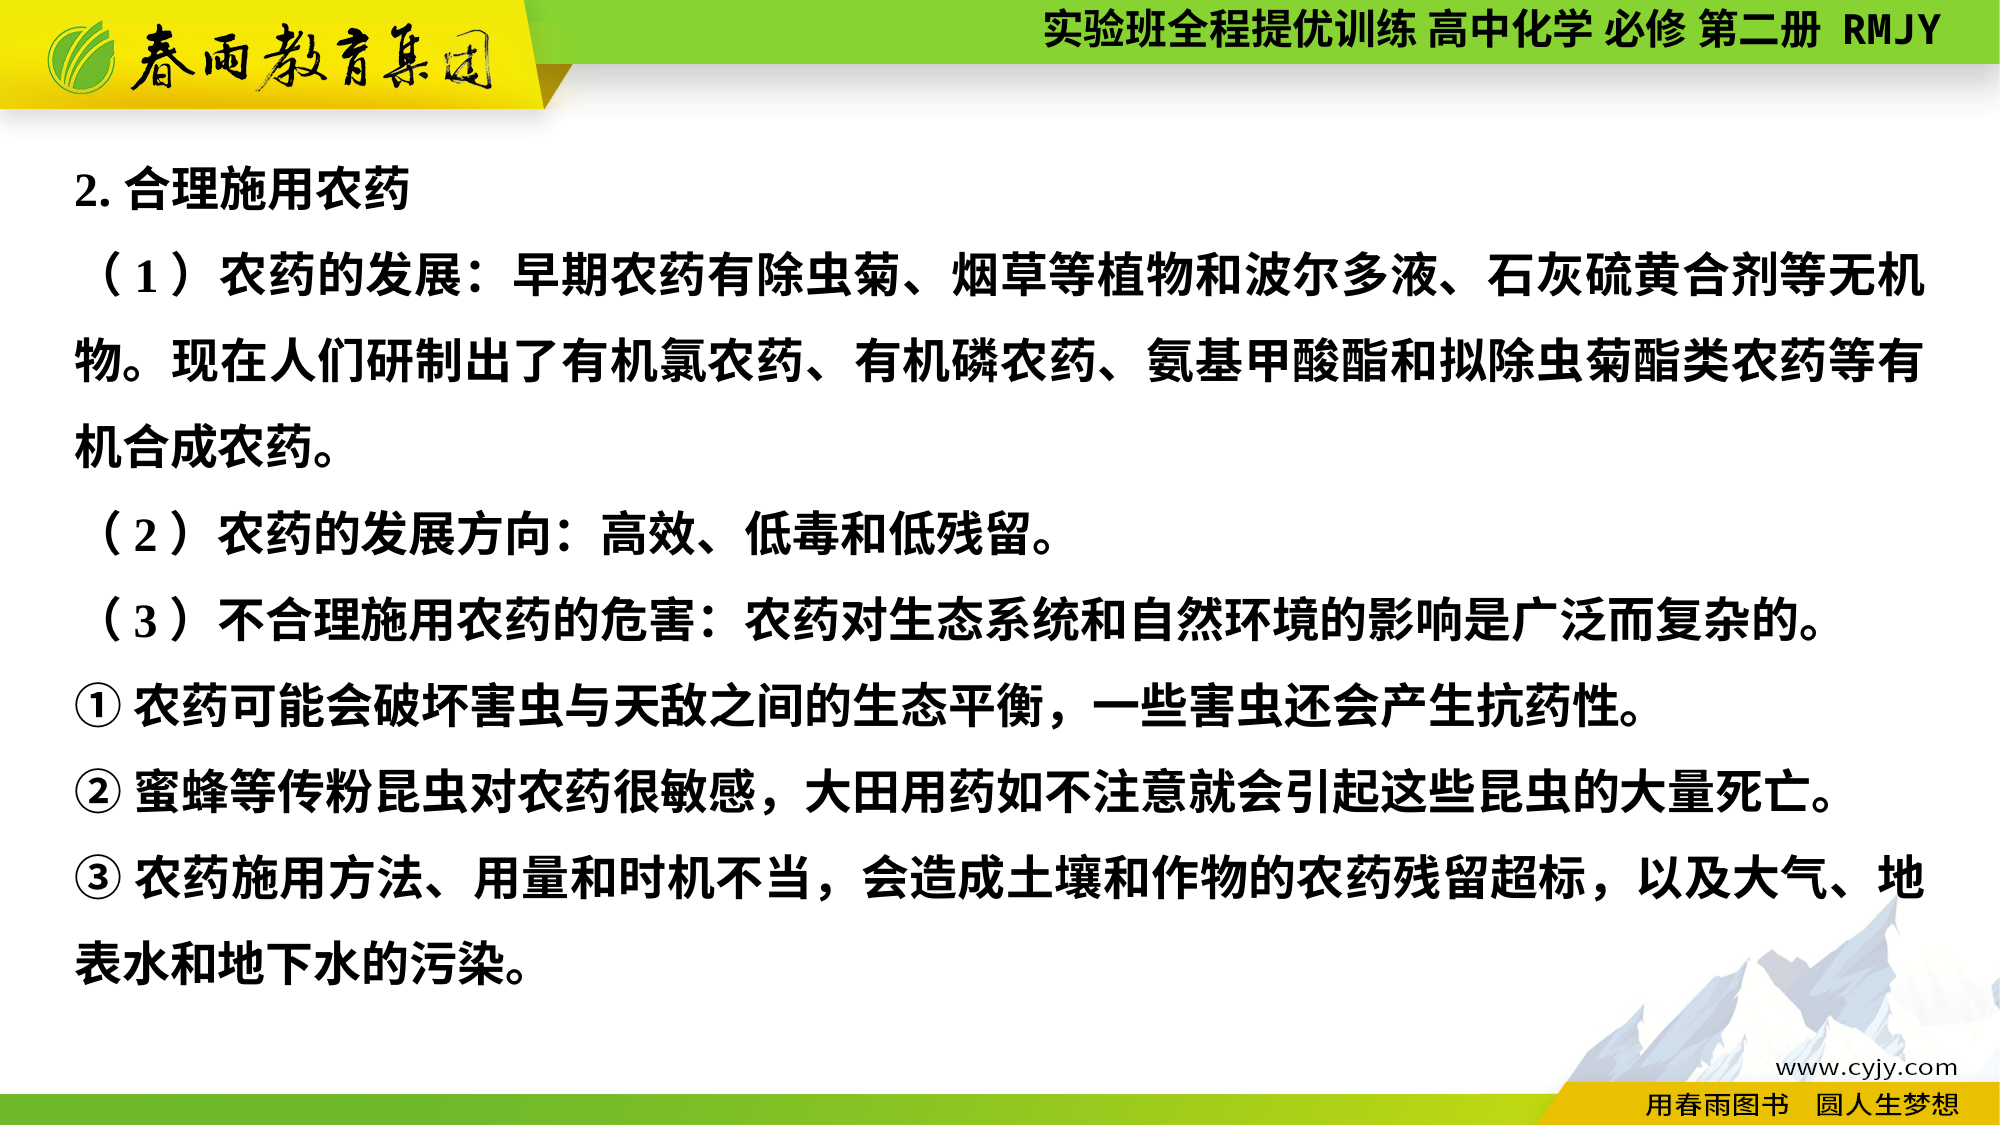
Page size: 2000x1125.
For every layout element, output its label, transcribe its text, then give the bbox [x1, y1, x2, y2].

list 2.合理施用农药 （1）农药的发展：早期农药有除虫菊、烟草等植物和波尔多液、石灰硫黄合剂等无机物。现在人们研制出了有机氯农药、有机磷农药、氨基甲酸酯和拟除虫菊酯类农药等有机合成农药。 （2）农药的发展方向：高效、低毒和低残留。 （3）不合理施用农药的危害：农药对生态系统和自然环境的影响是广泛而复杂的。 ①农药可能会破坏害虫与天敌之间的生态平衡，一些害虫还会产生抗药性。 ②蜜蜂等传粉昆虫对农药很敏感，大田用药如不注意就会引起这些昆虫的大量死亡。 ③农药施用方法、用量和时机不当，会造成土壤和作物的农药残留超标，以及大气、地表水和地下水的污染。 [59, 122, 1944, 998]
picture [0, 0, 2000, 1125]
